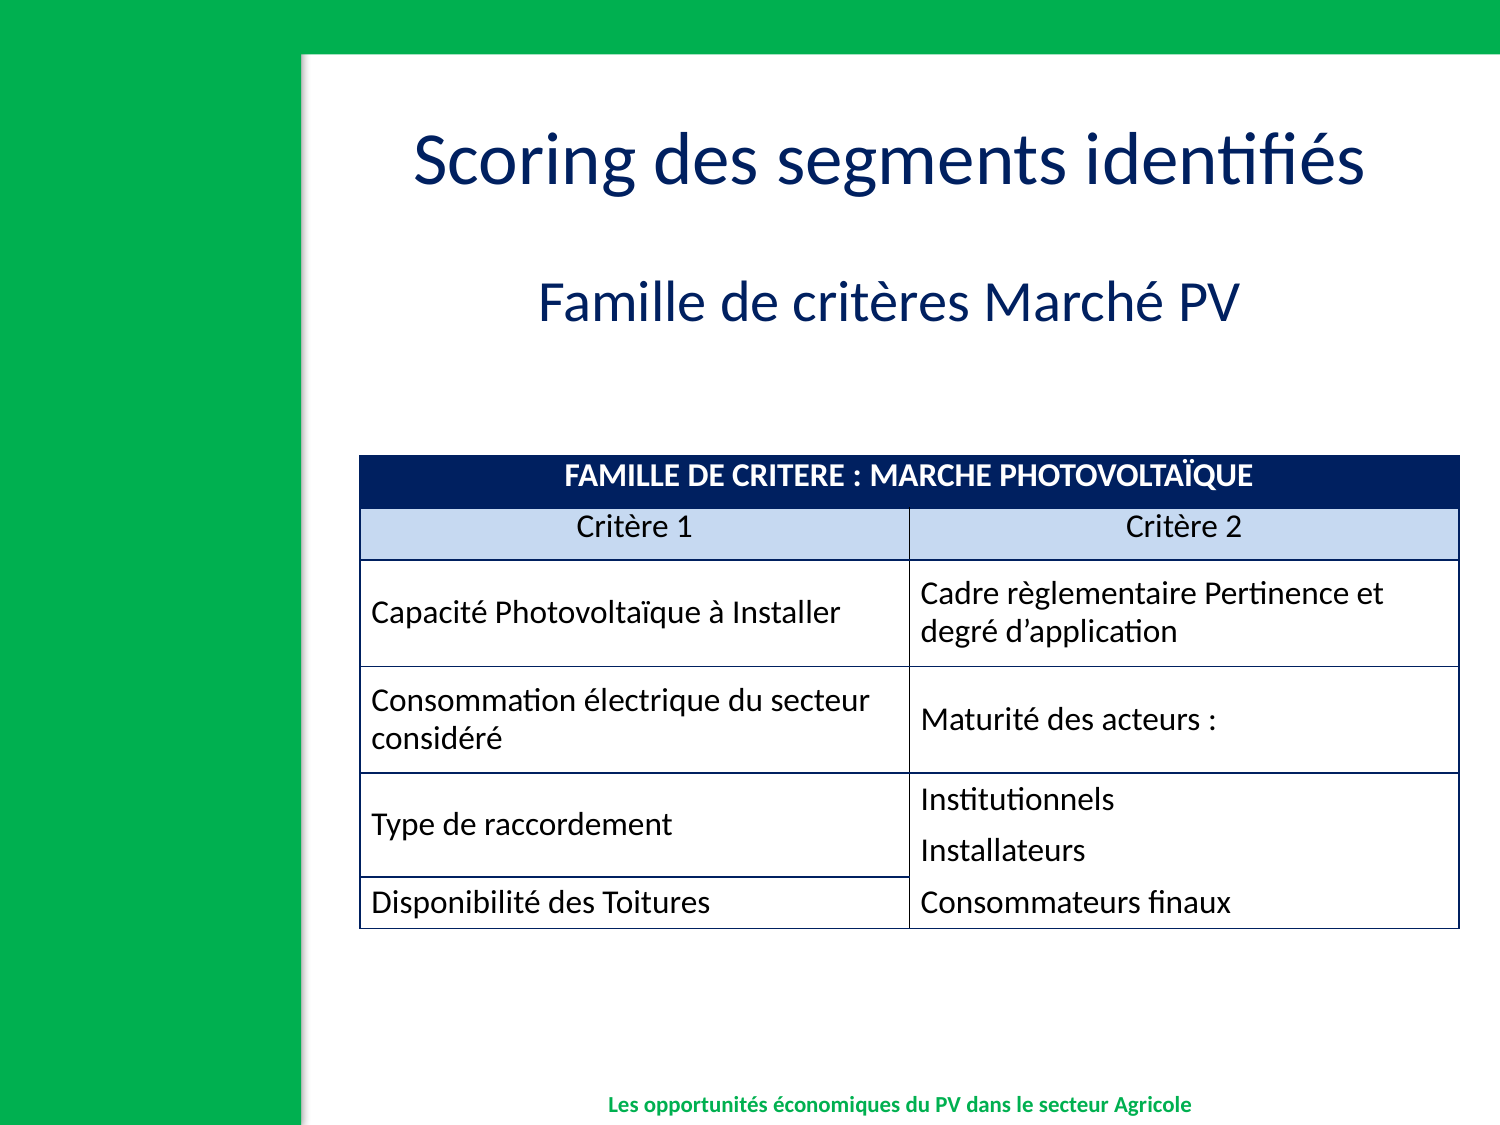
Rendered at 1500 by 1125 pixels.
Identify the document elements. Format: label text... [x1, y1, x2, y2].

table_header FAMILLE DE CRITERE : MARCHE PHOTOVOLTAÏQUE [361, 457, 1458, 507]
table_cell Cadre règlementaire Pertinence et degré d’application [910, 561, 1458, 666]
text_box Scoring des segments identifiés [371, 101, 1408, 196]
text_box Famille de critères Marché PV [371, 256, 1408, 350]
table_cell Disponibilité des Toitures [361, 878, 909, 928]
table_cell Type de raccordement [361, 774, 909, 876]
table_cell Critère 2 [910, 509, 1458, 559]
table_cell Institutionnels [910, 774, 1458, 825]
table_cell Consommation électrique du secteur considéré [361, 667, 909, 772]
table_cell Maturité des acteurs : [910, 667, 1458, 772]
table_cell Capacité Photovoltaïque à Installer [361, 561, 909, 666]
table_cell Installateurs [910, 825, 1458, 877]
table_cell Consommateurs finaux [910, 877, 1458, 928]
table_cell Critère 1 [361, 509, 909, 559]
